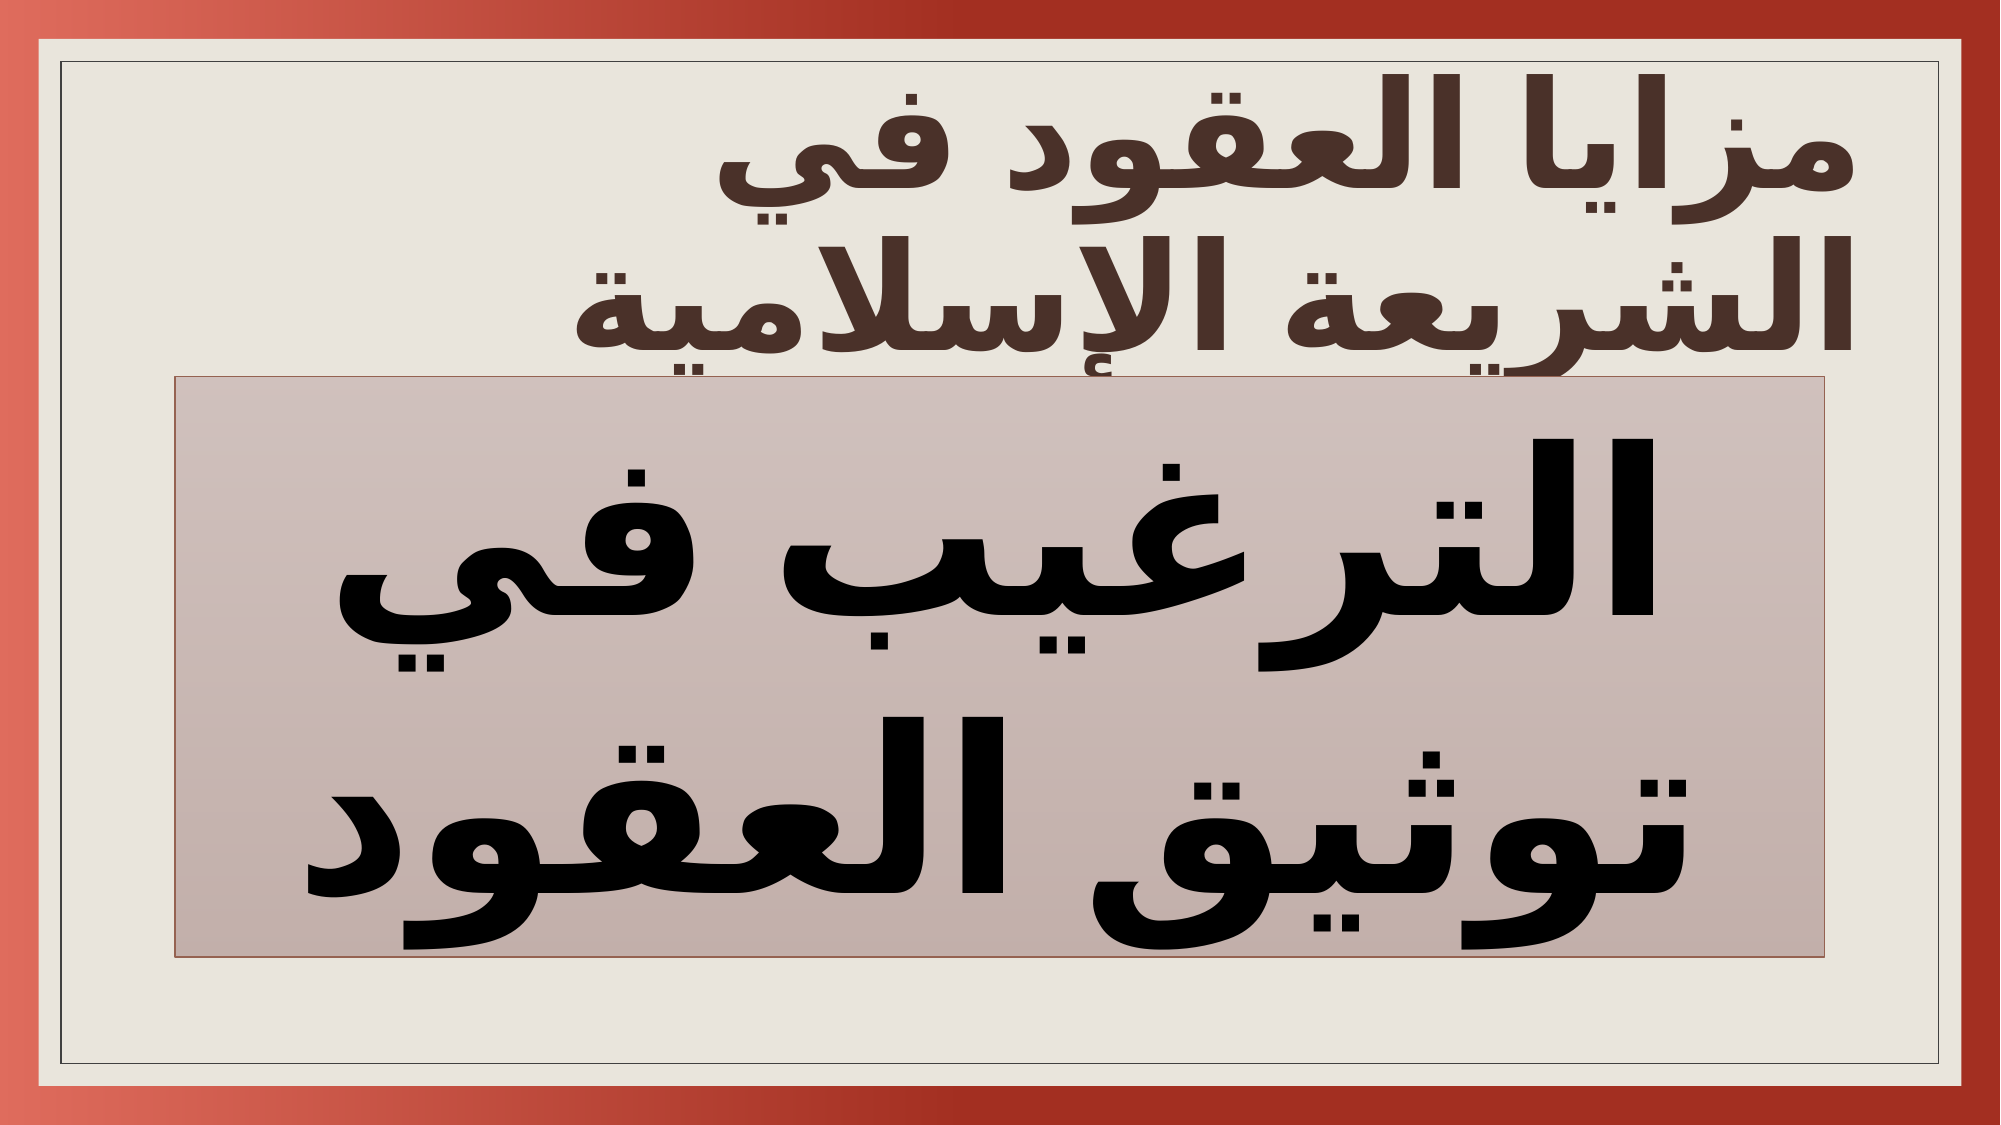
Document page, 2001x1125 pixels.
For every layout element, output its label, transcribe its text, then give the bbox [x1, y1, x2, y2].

list الترغيب في توثيق العقود [174, 376, 1825, 958]
title مزايا العقود في الشريعة الإسلامية [99, 92, 1881, 349]
